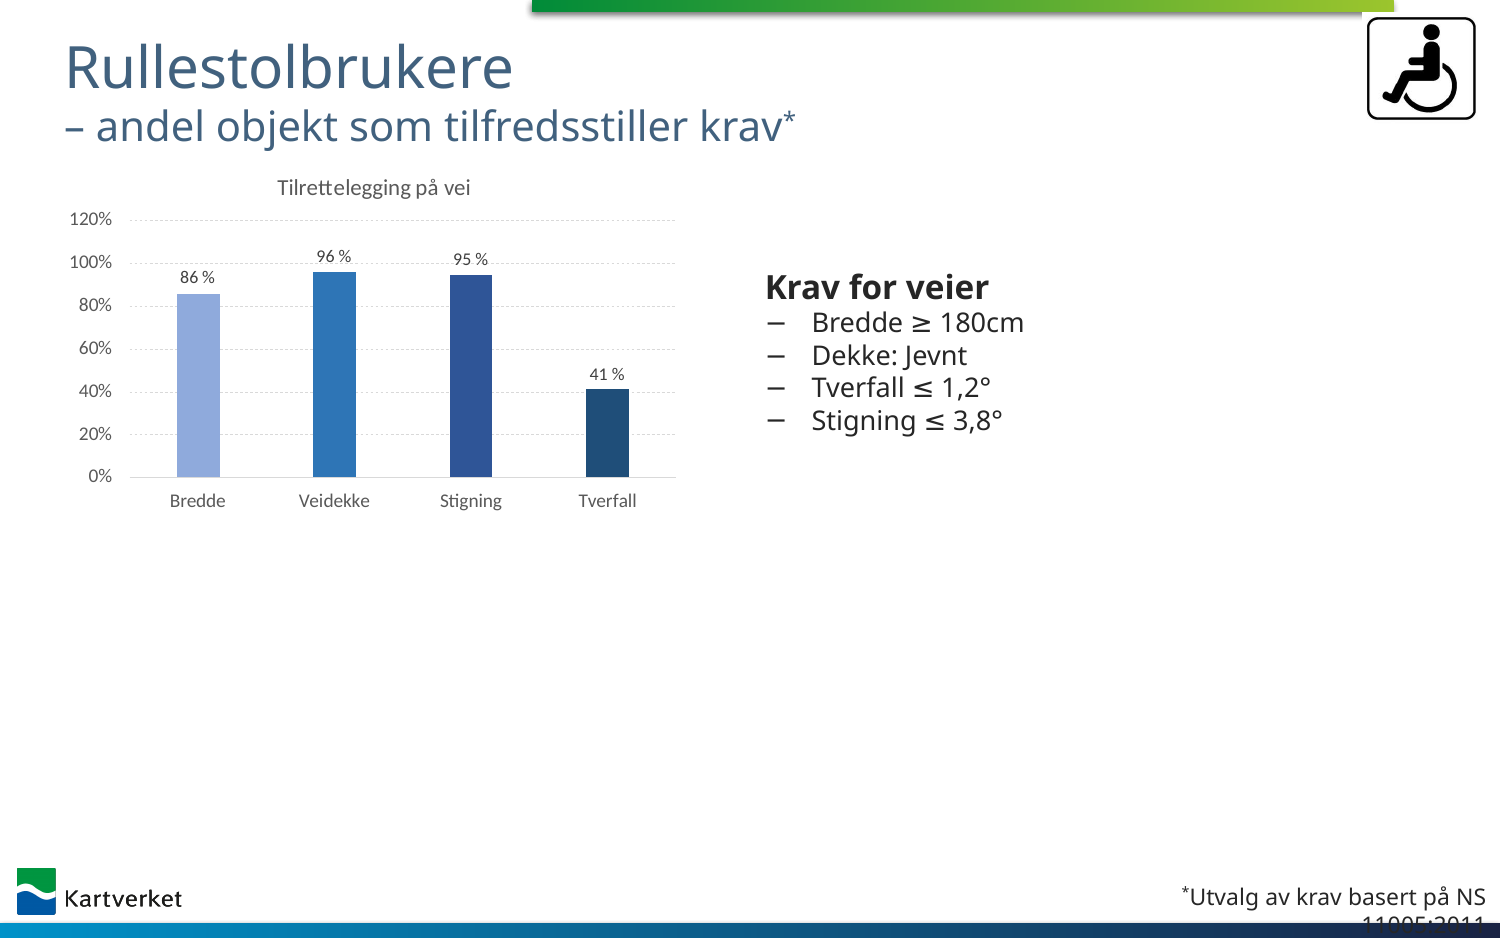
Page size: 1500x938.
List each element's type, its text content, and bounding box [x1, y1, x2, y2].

picture [1362, 12, 1481, 126]
text_box *Utvalg av krav basert på NS 11005:2011 [1068, 873, 1500, 938]
picture [62, 166, 687, 519]
text_box Rullestolbrukere – andel objekt som tilfredsstiller krav* [49, 25, 1431, 158]
text_box Krav for veier Bredde ≥ 180cm Dekke: Jevnt Tverfall ≤ 1,2° Stigning ≤ 3,8° [750, 258, 1234, 444]
